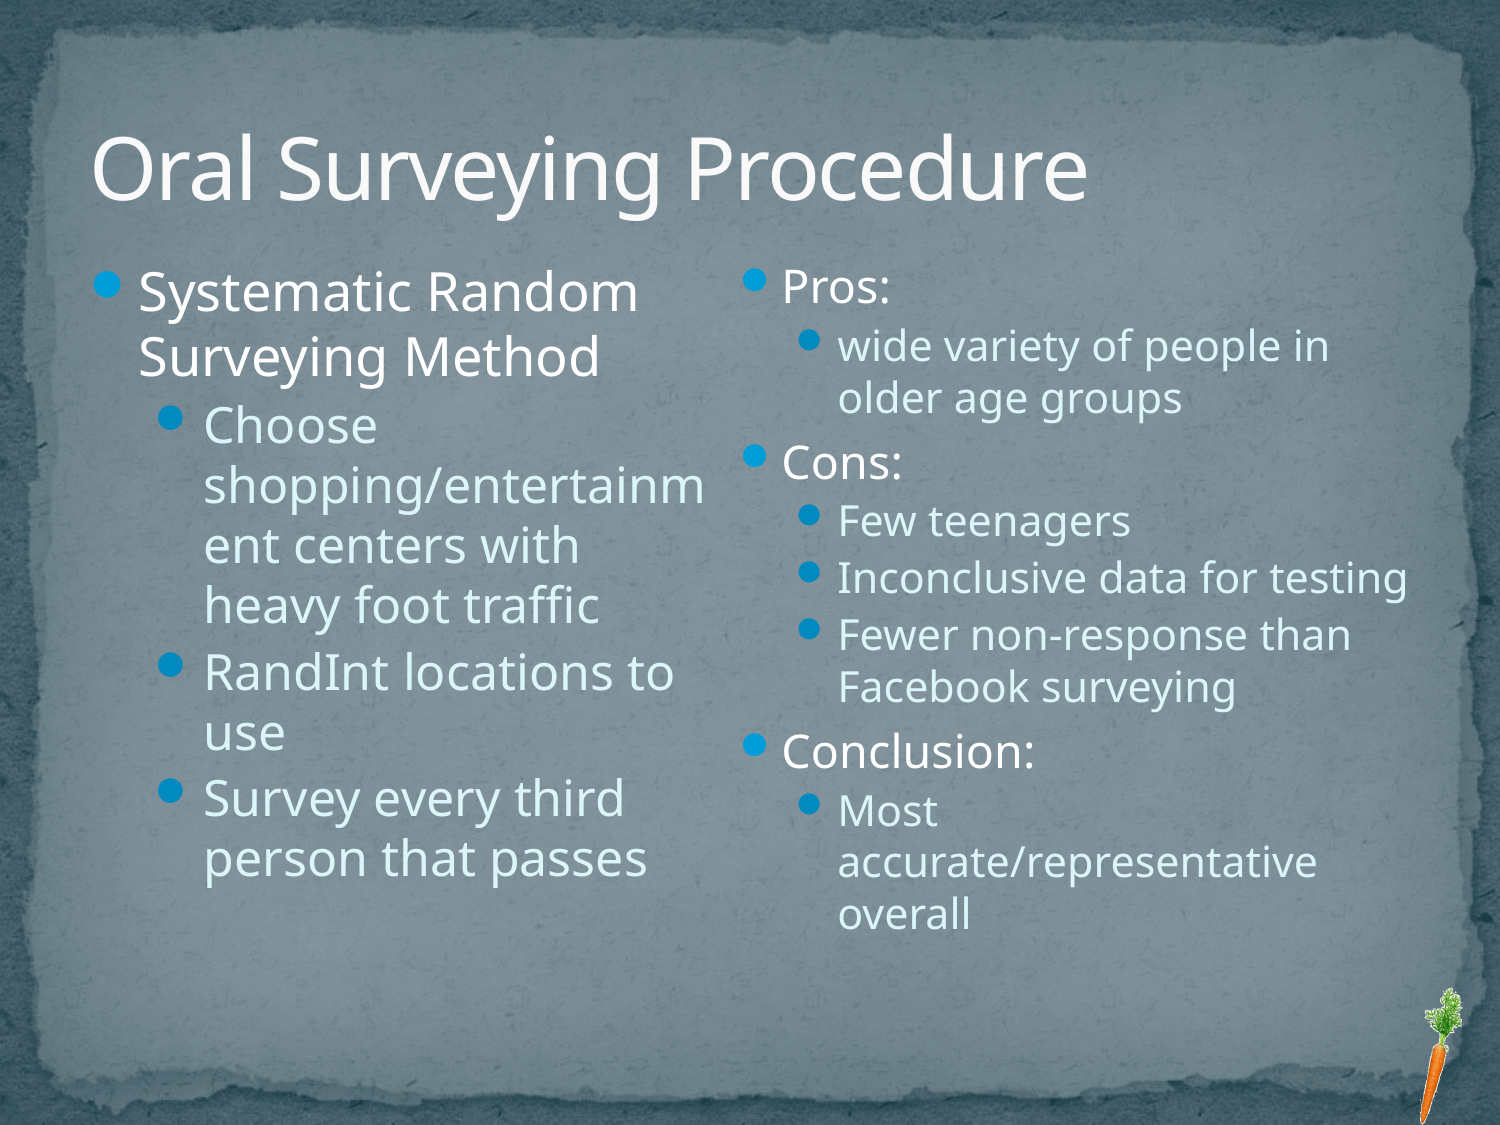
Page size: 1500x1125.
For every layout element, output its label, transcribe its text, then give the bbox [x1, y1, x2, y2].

title Oral Surveying Procedure [74, 24, 1425, 225]
picture [1412, 987, 1467, 1125]
list Systematic Random Surveying Method Choose shopping/entertainment centers with heavy foot traffic RandInt locations to use Survey every third person that passes [75, 249, 725, 1000]
list Pros: wide variety of people in older age groups Cons: Few teenagers Inconclusive data for testing Fewer non-response than Facebook surveying Conclusion: Most accurate/representative overall [725, 249, 1429, 1000]
